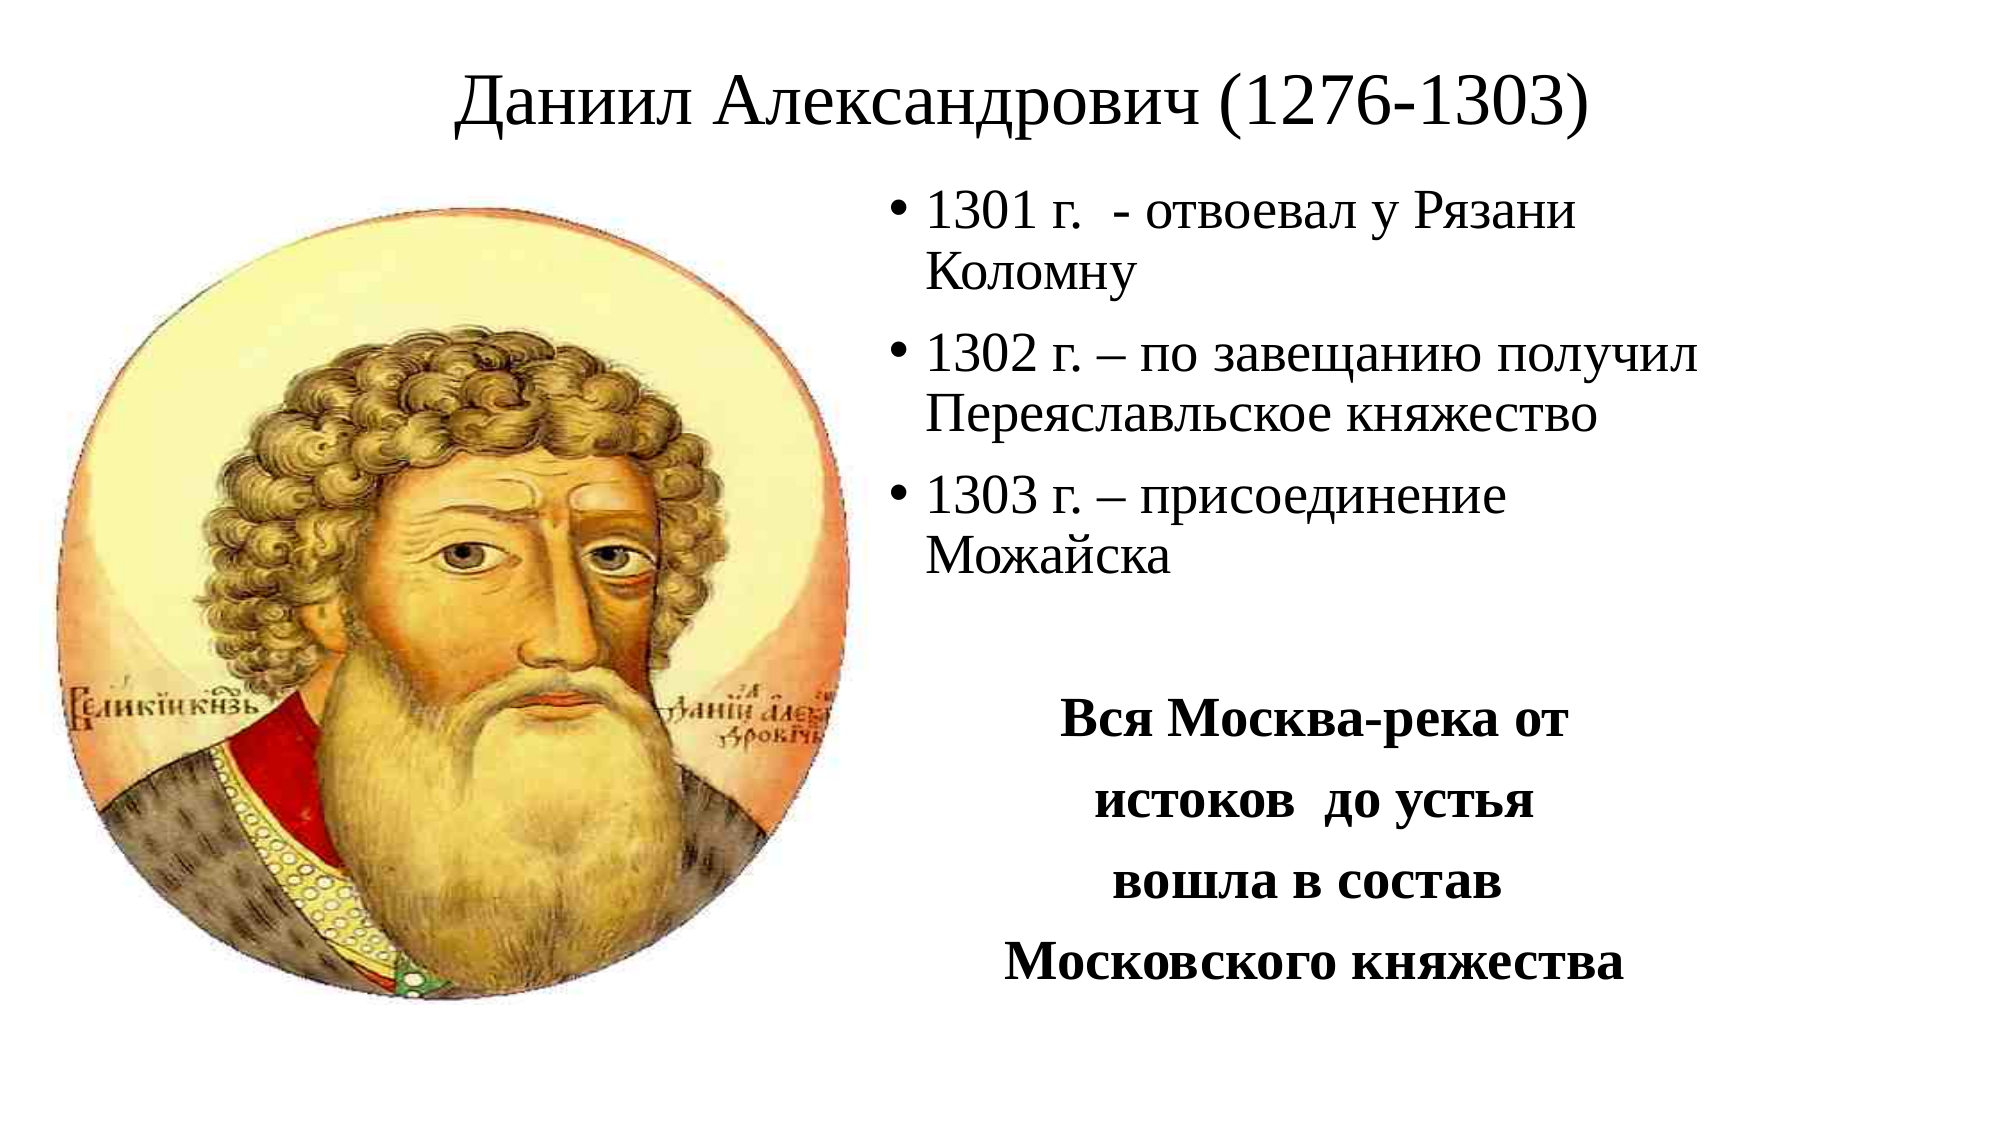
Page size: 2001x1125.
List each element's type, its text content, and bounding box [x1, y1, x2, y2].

title Даниил Александрович (1276-1303) [362, 52, 1684, 149]
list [39, 196, 868, 1005]
list 1301 г. - отвоевал у Рязани Коломну 1302 г. – по завещанию получил Переяславльское княжество 1303 г. – присоединение Можайска Вся Москва-река от истоков до устья вошла в состав Московского княжества [874, 172, 1756, 1005]
